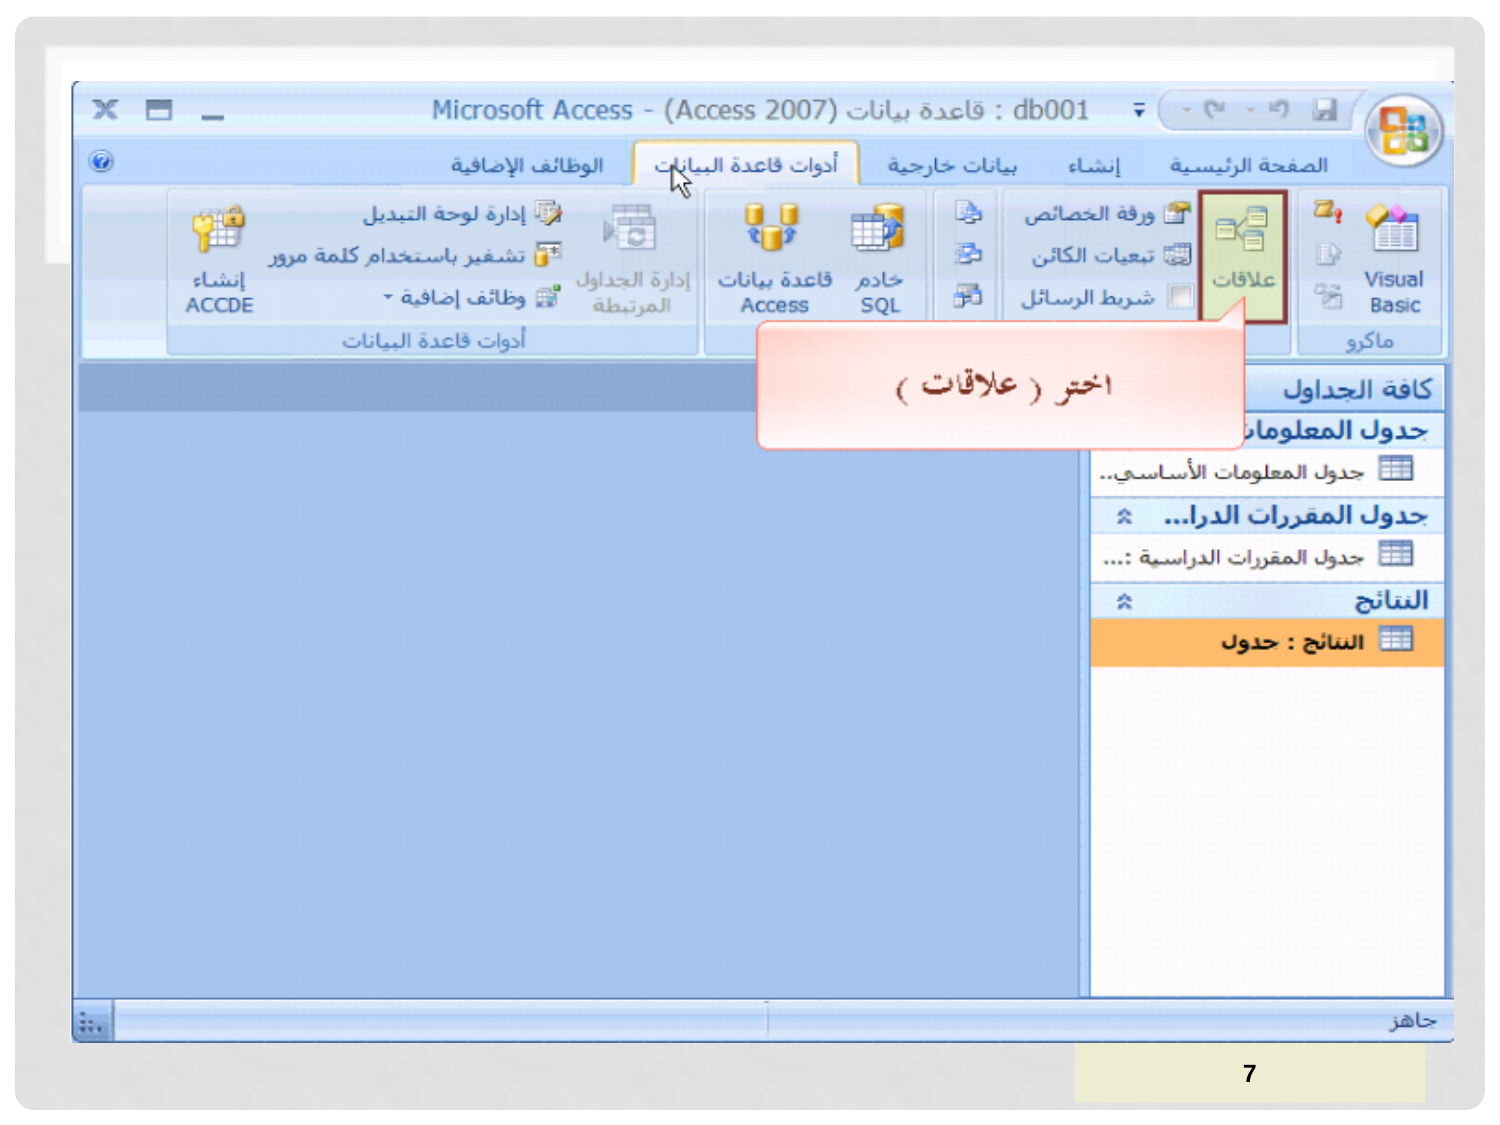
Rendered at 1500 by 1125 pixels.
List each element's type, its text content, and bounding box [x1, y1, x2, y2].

picture [70, 81, 1454, 1044]
slide_number 7 [1074, 1044, 1425, 1103]
